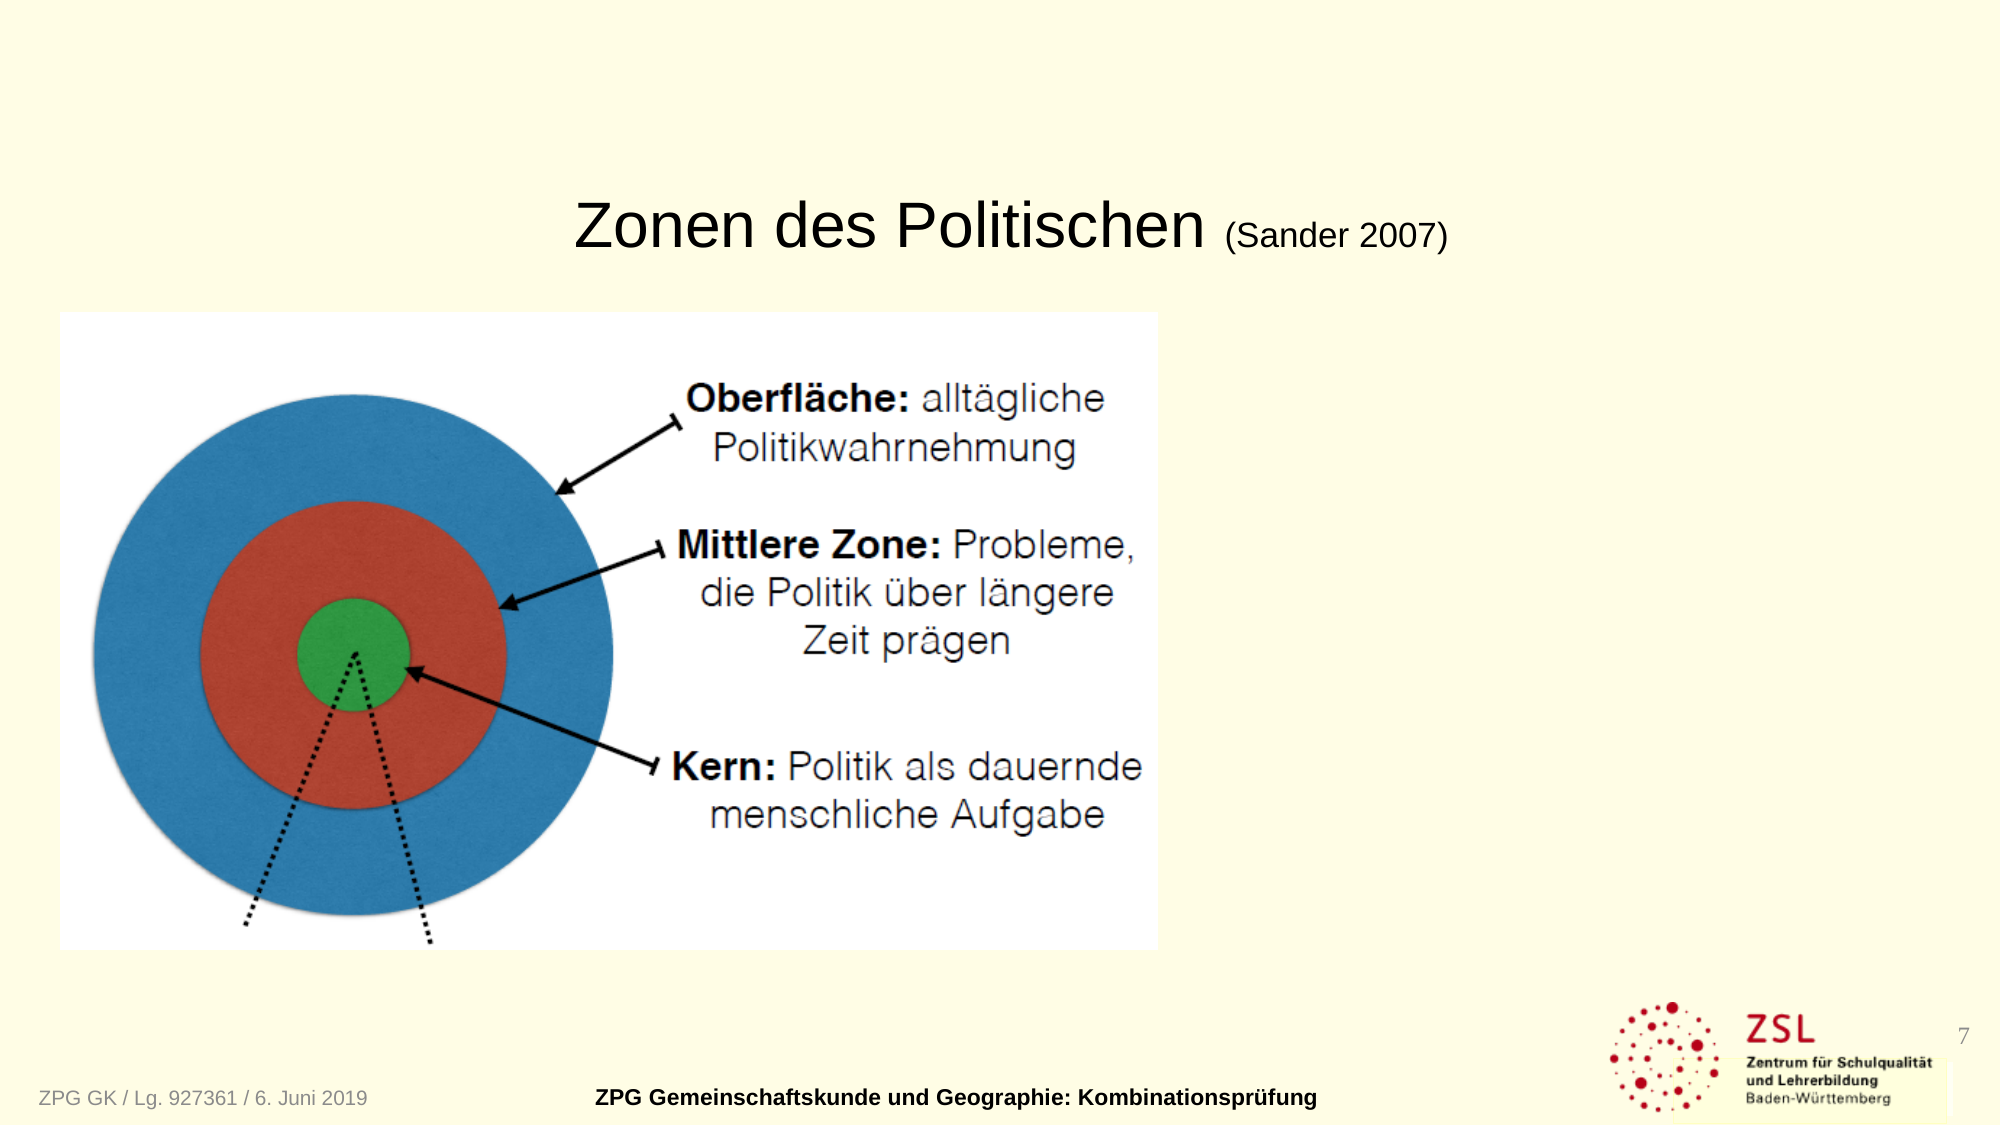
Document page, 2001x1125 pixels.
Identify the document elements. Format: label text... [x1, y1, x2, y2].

picture [60, 312, 1159, 950]
picture [1609, 1002, 1935, 1114]
text_box ZPG GK / Lg. 927361 / 6. Juni 2019 [23, 1066, 843, 1125]
slide_number 7 [1899, 1004, 1986, 1065]
text_box Zonen des Politischen (Sander 2007) [149, 175, 1875, 268]
picture [1947, 1065, 1953, 1116]
